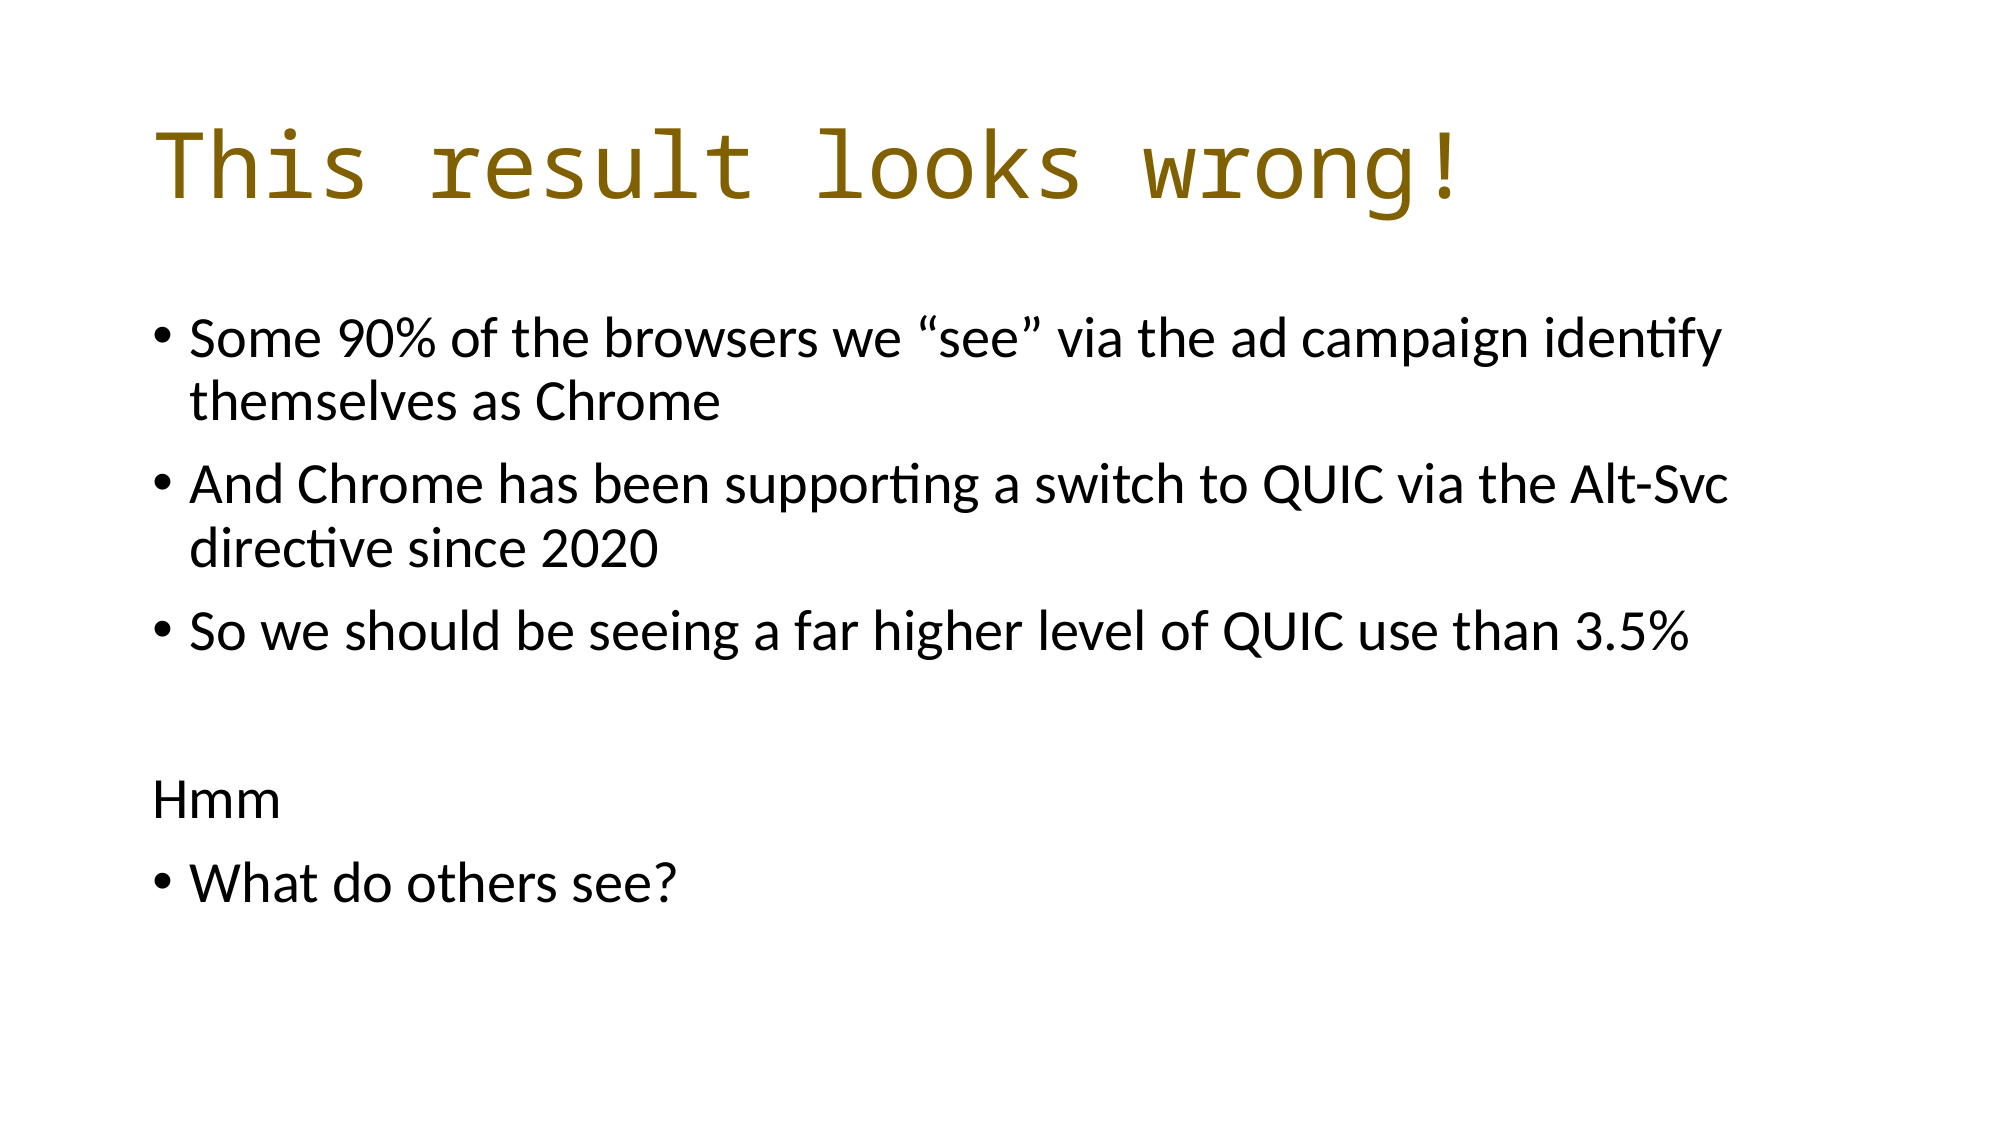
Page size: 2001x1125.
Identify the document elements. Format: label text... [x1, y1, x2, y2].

title This result looks wrong! [137, 59, 1863, 278]
list Some 90% of the browsers we “see” via the ad campaign identify themselves as Chrome And Chrome has been supporting a switch to QUIC via the Alt-Svc directive since 2020 So we should be seeing a far higher level of QUIC use than 3.5% Hmm What do others see? [137, 299, 1952, 1014]
